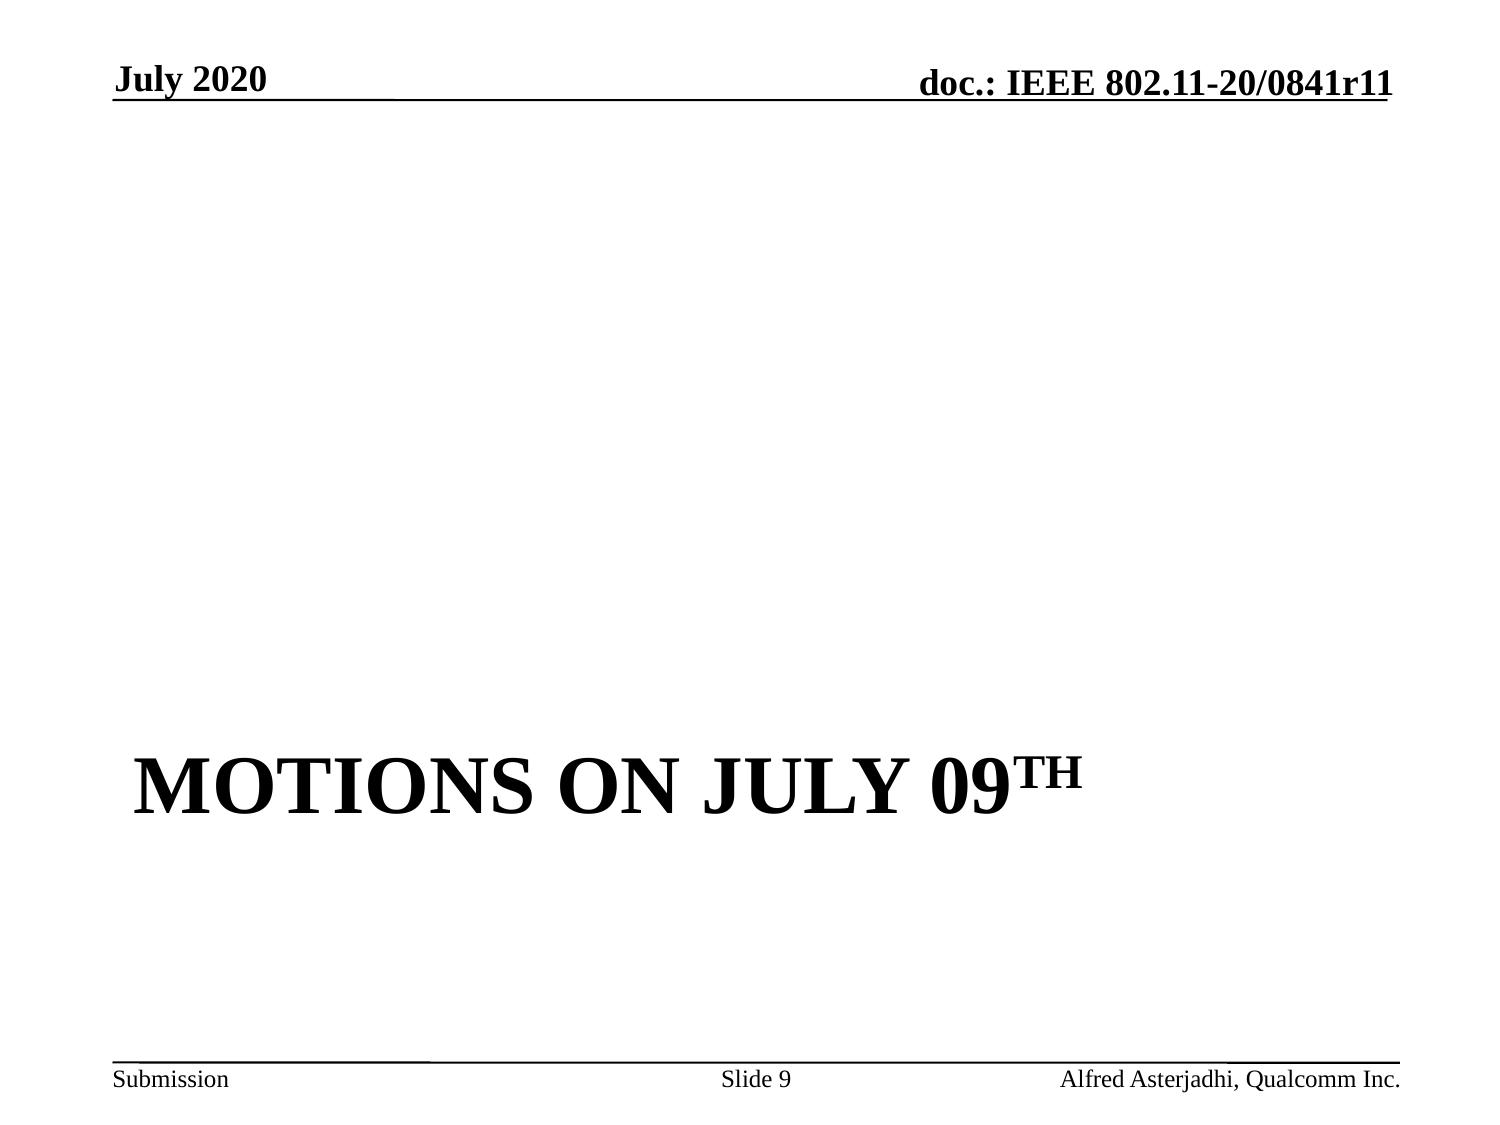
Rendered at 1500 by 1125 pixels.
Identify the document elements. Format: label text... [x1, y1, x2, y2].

footer Alfred Asterjadhi, Qualcomm Inc. [878, 1061, 1402, 1093]
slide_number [114, 54, 423, 100]
slide_number Slide 9 [712, 1061, 800, 1123]
title Motions on July 09th [118, 722, 1394, 947]
